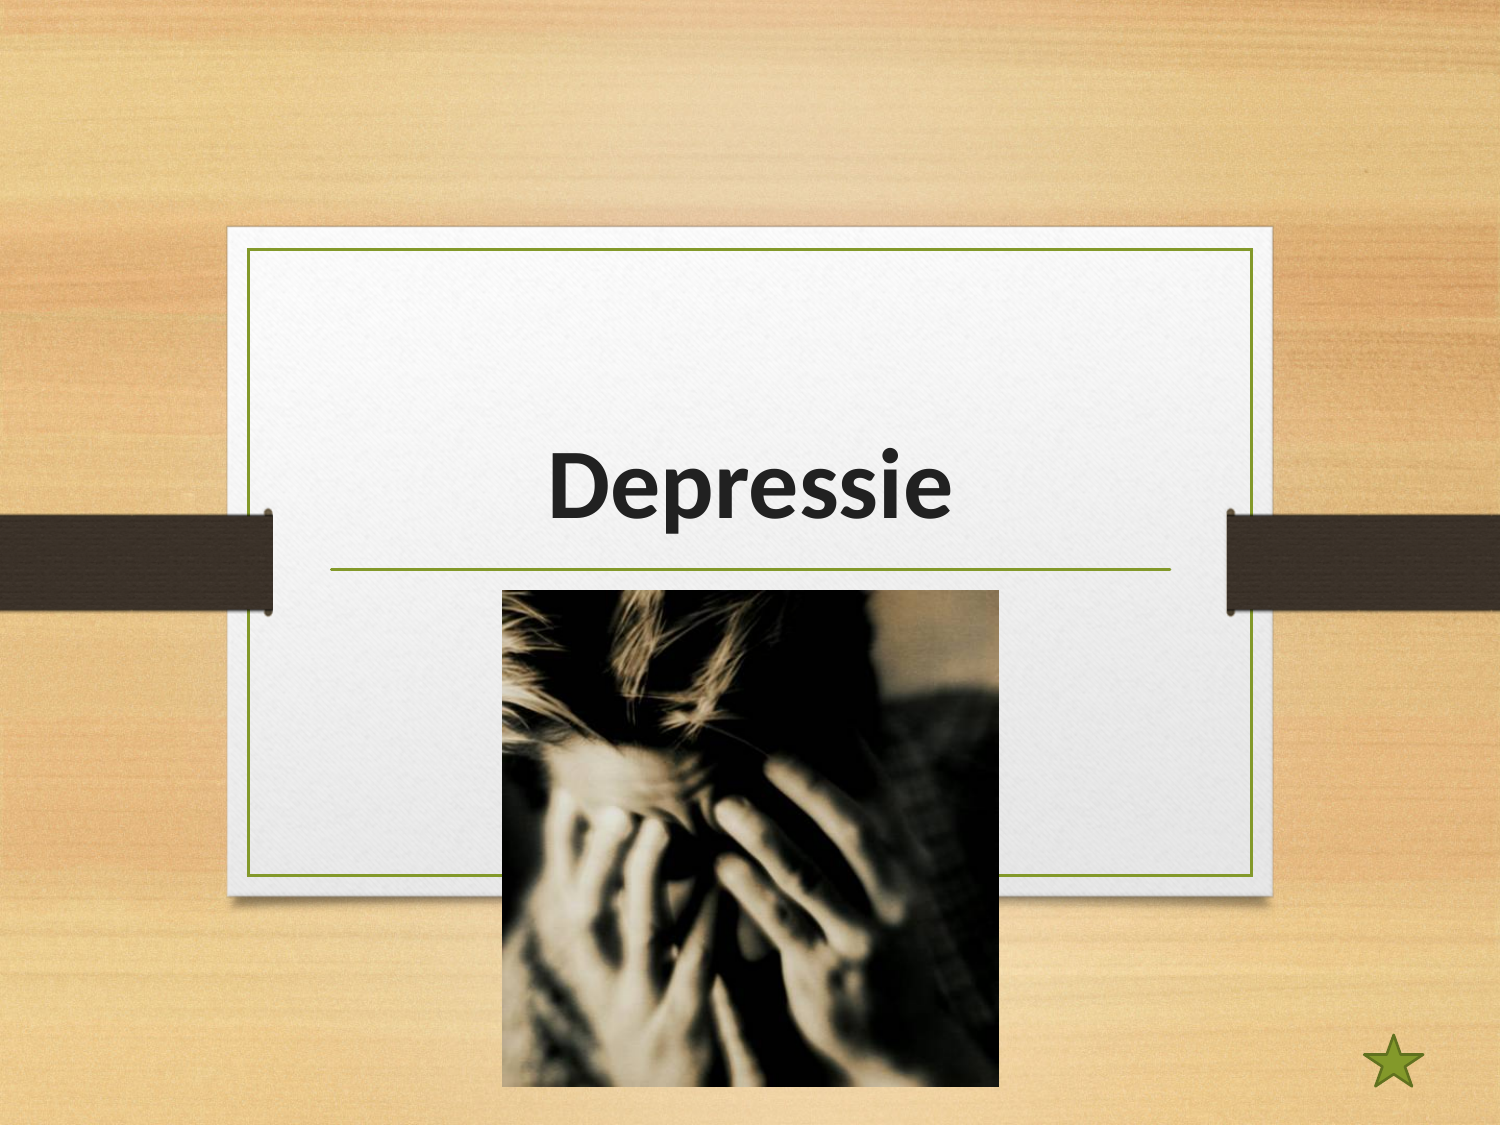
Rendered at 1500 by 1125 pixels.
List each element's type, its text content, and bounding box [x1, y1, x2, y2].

picture [0, 0, 1500, 1125]
title Depressie [315, 297, 1187, 546]
text_box [1362, 1033, 1425, 1088]
